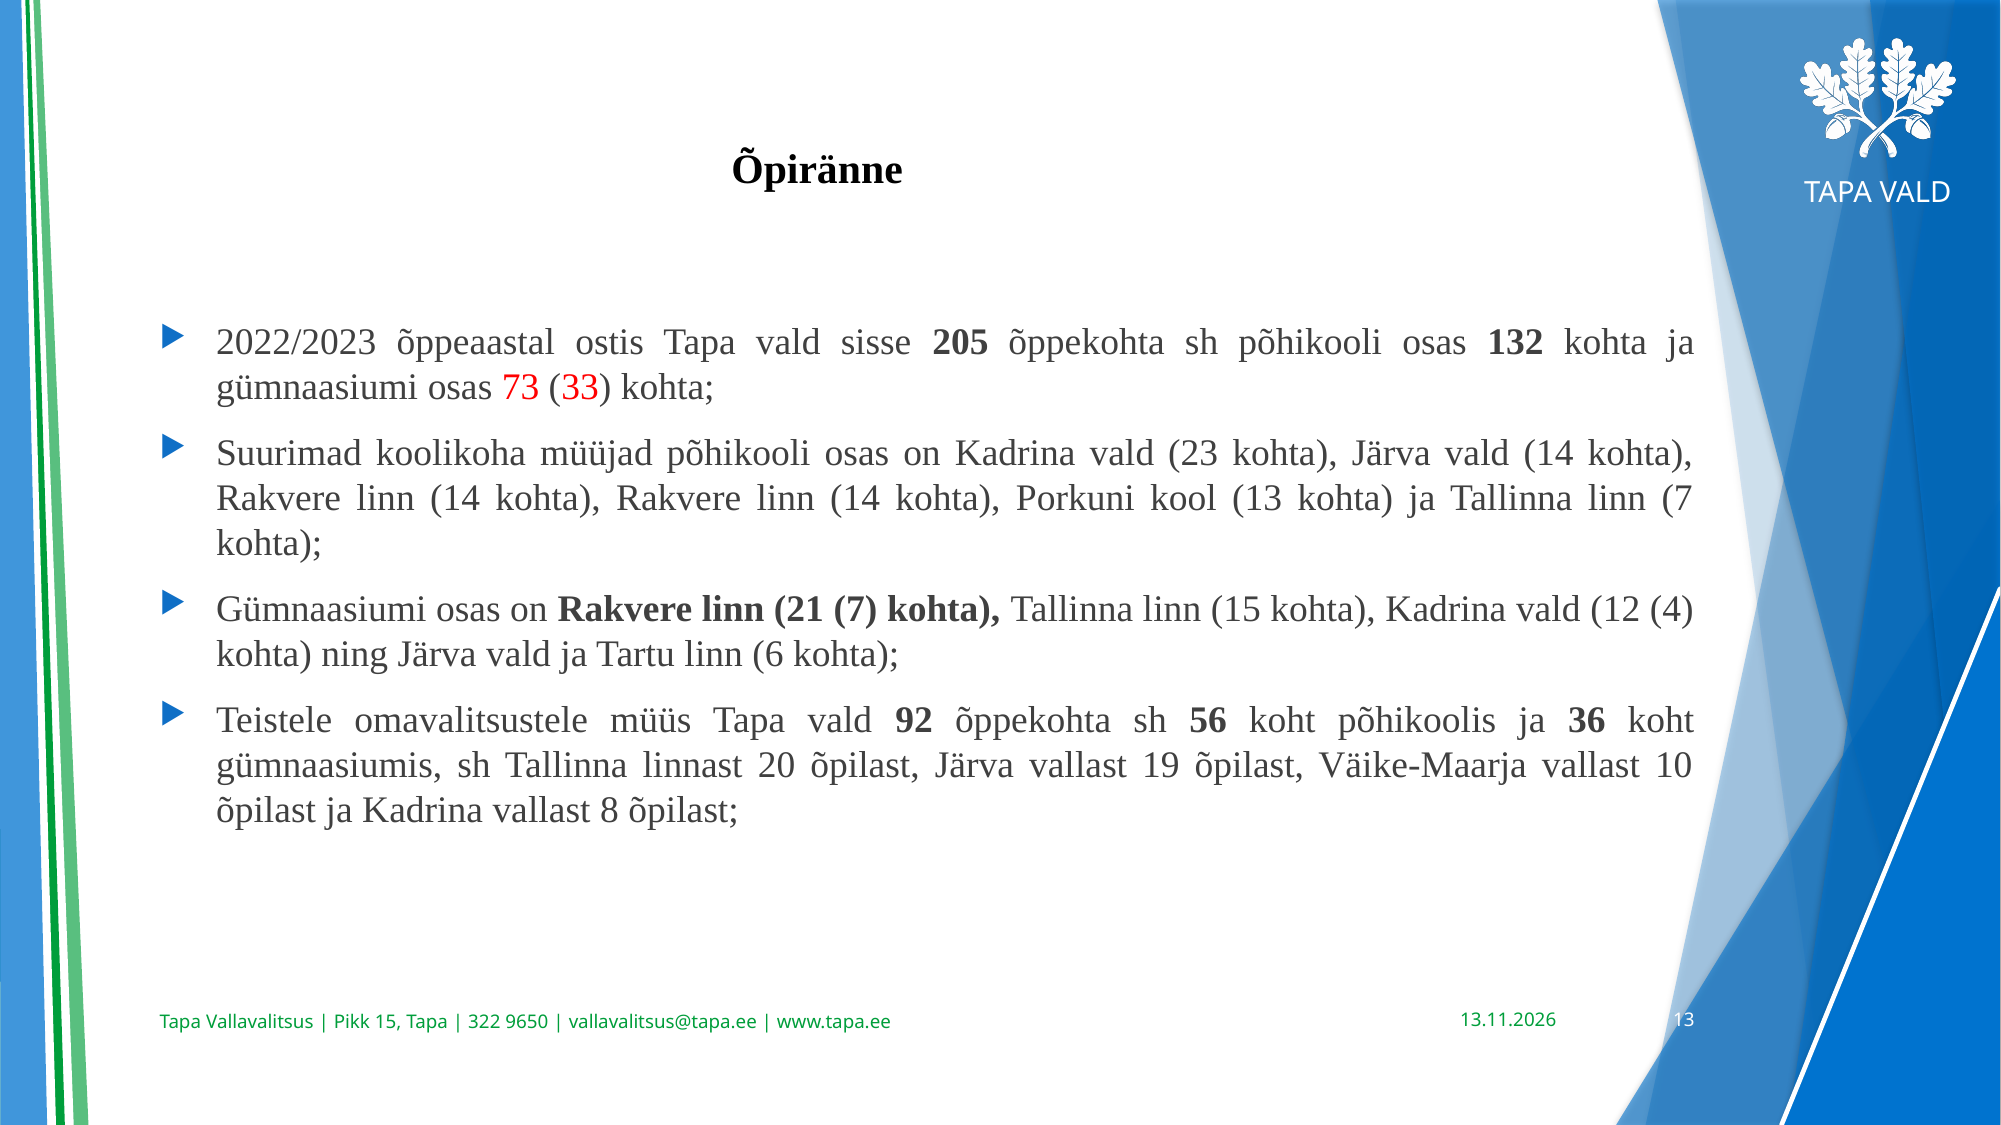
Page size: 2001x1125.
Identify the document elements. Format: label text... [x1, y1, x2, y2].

picture [1800, 38, 1956, 158]
list 2022/2023 õppeaastal ostis Tapa vald sisse 205 õppekohta sh põhikooli osas 132 kohta ja gümnaasiumi osas 73 (33) kohta; Suurimad koolikoha müüjad põhikooli osas on Kadrina vald (23 kohta), Järva vald (14 kohta), Rakvere linn (14 kohta), Rakvere linn (14 kohta), Porkuni kool (13 kohta) ja Tallinna linn (7 kohta); Gümnaasiumi osas on Rakvere linn (21 (7) kohta), Tallinna linn (15 kohta), Kadrina vald (12 (4) kohta) ning Järva vald ja Tartu linn (6 kohta); Teistele omavalitsustele müüs Tapa vald 92 õppekohta sh 56 koht põhikoolis ja 36 koht gümnaasiumis, sh Tallinna linnast 20 õpilast, Järva vallast 19 õpilast, Väike-Maarja vallast 10 õpilast ja Kadrina vallast 8 õpilast; [144, 244, 1710, 881]
text_box Õpiränne [274, 134, 1371, 199]
slide_number 13 [1597, 990, 1710, 1051]
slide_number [1421, 990, 1572, 1051]
footer Tapa Vallavalitsus | Pikk 15, Tapa | 322 9650 | vallavalitsus@tapa.ee | www.tapa.ee [144, 992, 1396, 1053]
